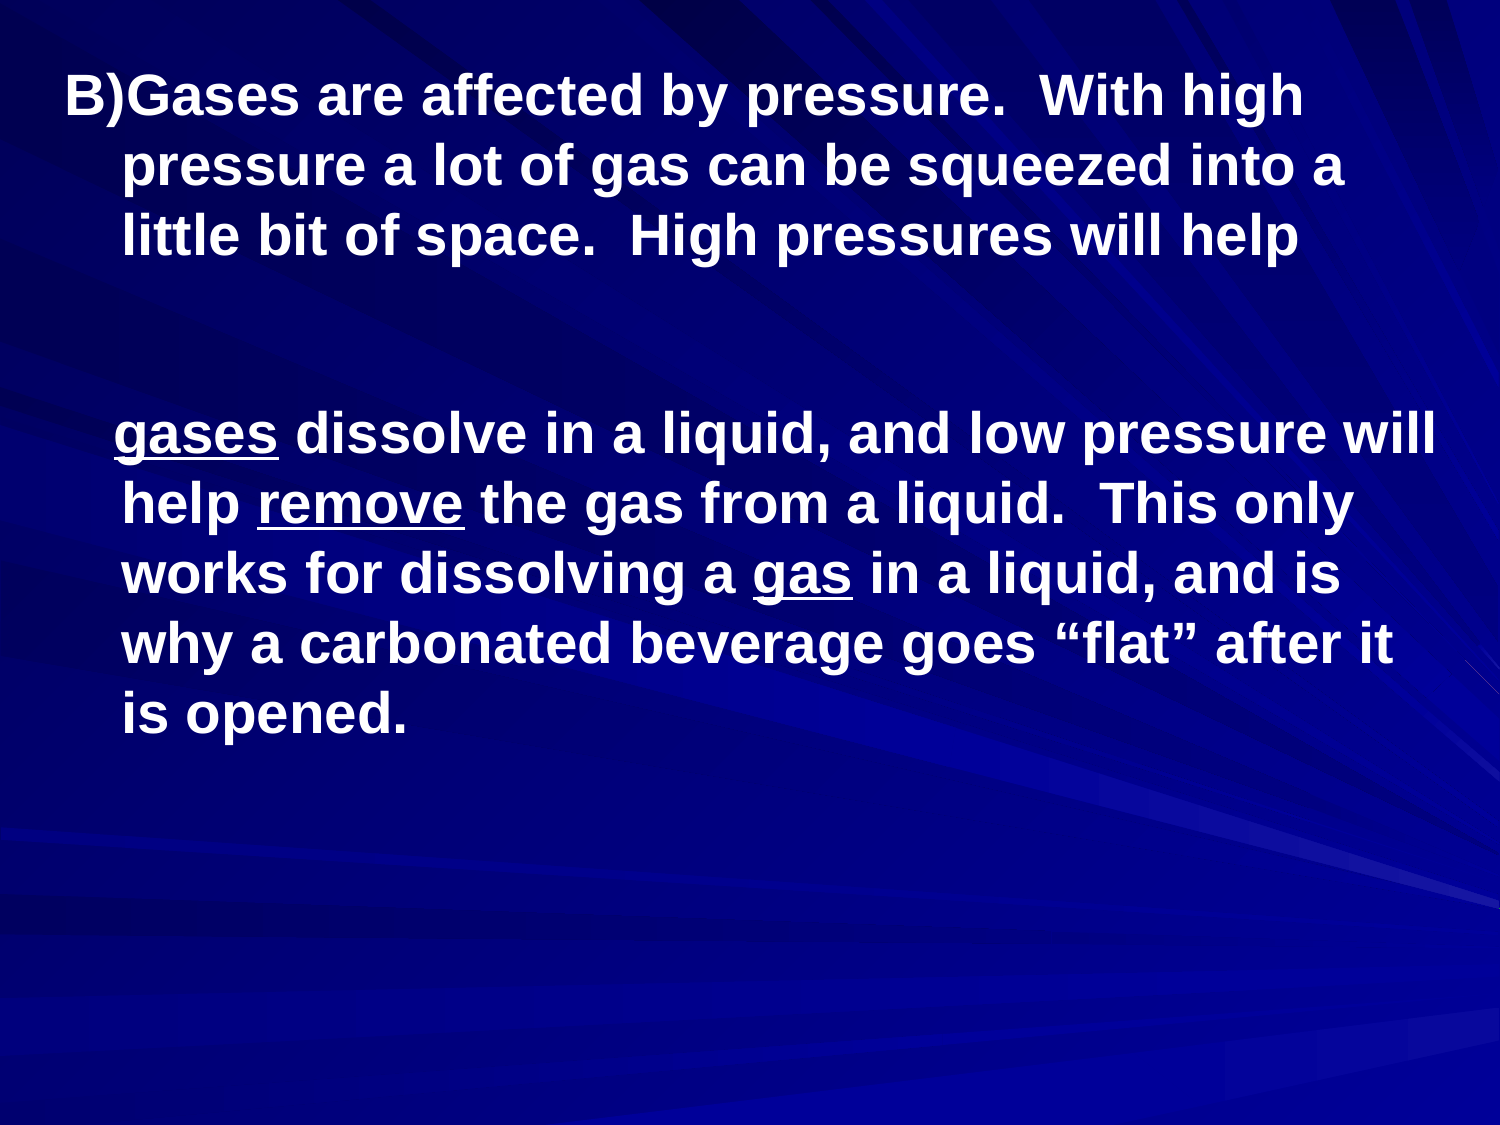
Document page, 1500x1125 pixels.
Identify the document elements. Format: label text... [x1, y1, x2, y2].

text_box Gases are affected by pressure. With high pressure a lot of gas can be squeezed into a little bit of space. High pressures will help gases dissolve in a liquid, and low pressure will help remove the gas from a liquid. This only works for dissolving a gas in a liquid, and is why a carbonated beverage goes “flat” after it is opened. [49, 50, 1463, 753]
